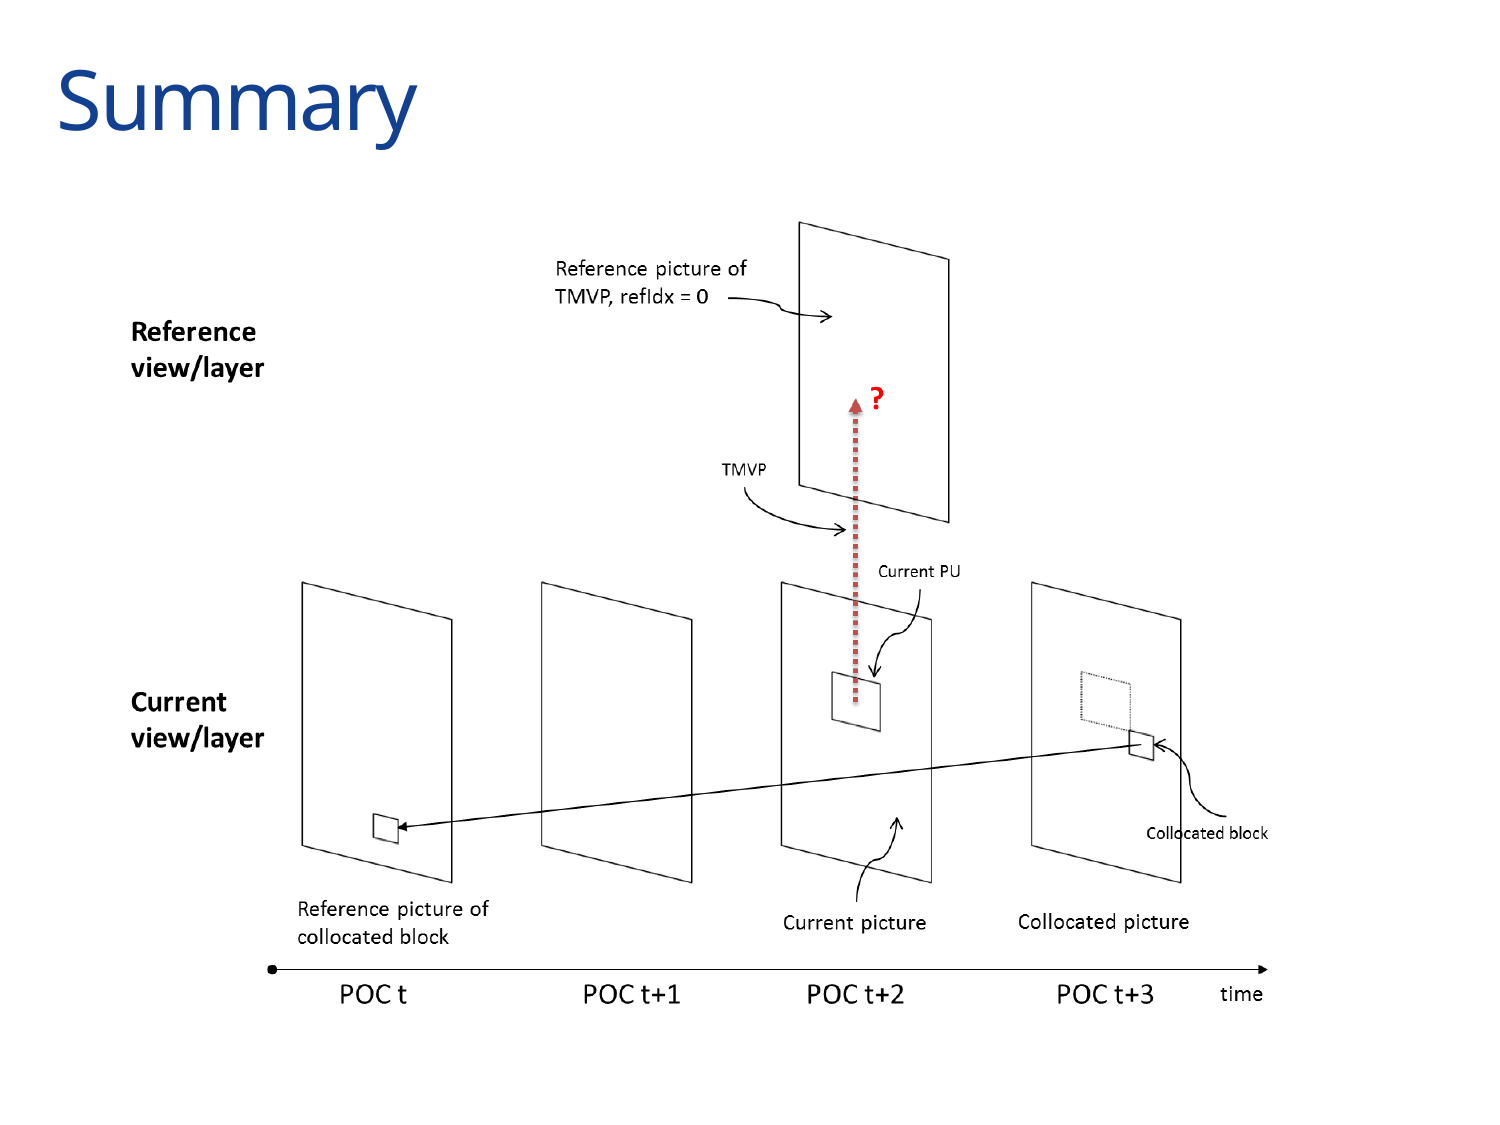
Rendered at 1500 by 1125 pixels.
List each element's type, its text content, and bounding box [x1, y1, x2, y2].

picture [111, 219, 1282, 1031]
title Summary [56, 47, 1433, 149]
